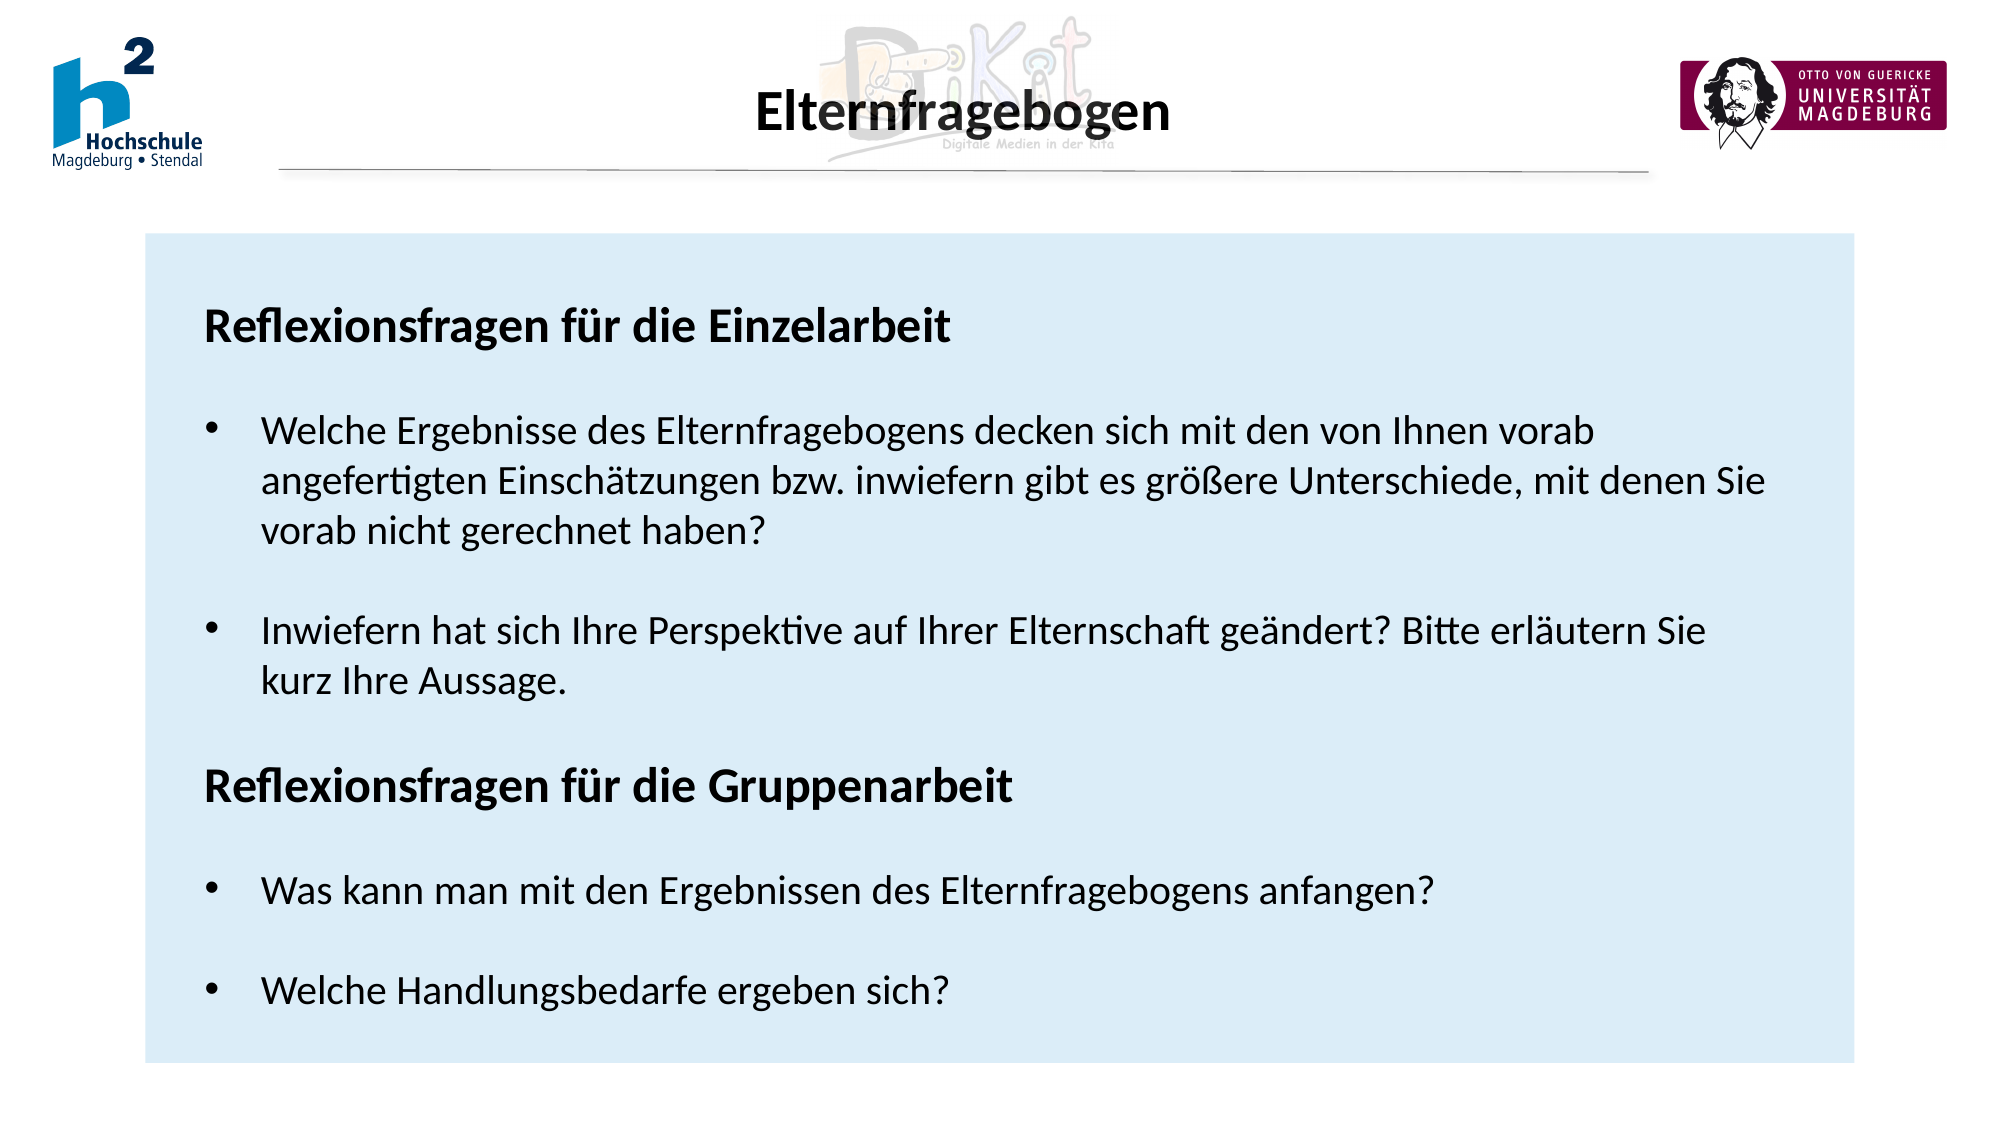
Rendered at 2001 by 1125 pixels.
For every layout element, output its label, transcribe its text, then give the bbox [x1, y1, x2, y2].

picture [816, 14, 1119, 170]
text_box Elternfragebogen [278, 65, 811, 150]
text_box Elternfragebogen [1122, 65, 1649, 150]
picture [1680, 57, 1947, 150]
picture [53, 37, 202, 170]
text_box [142, 233, 1868, 1063]
